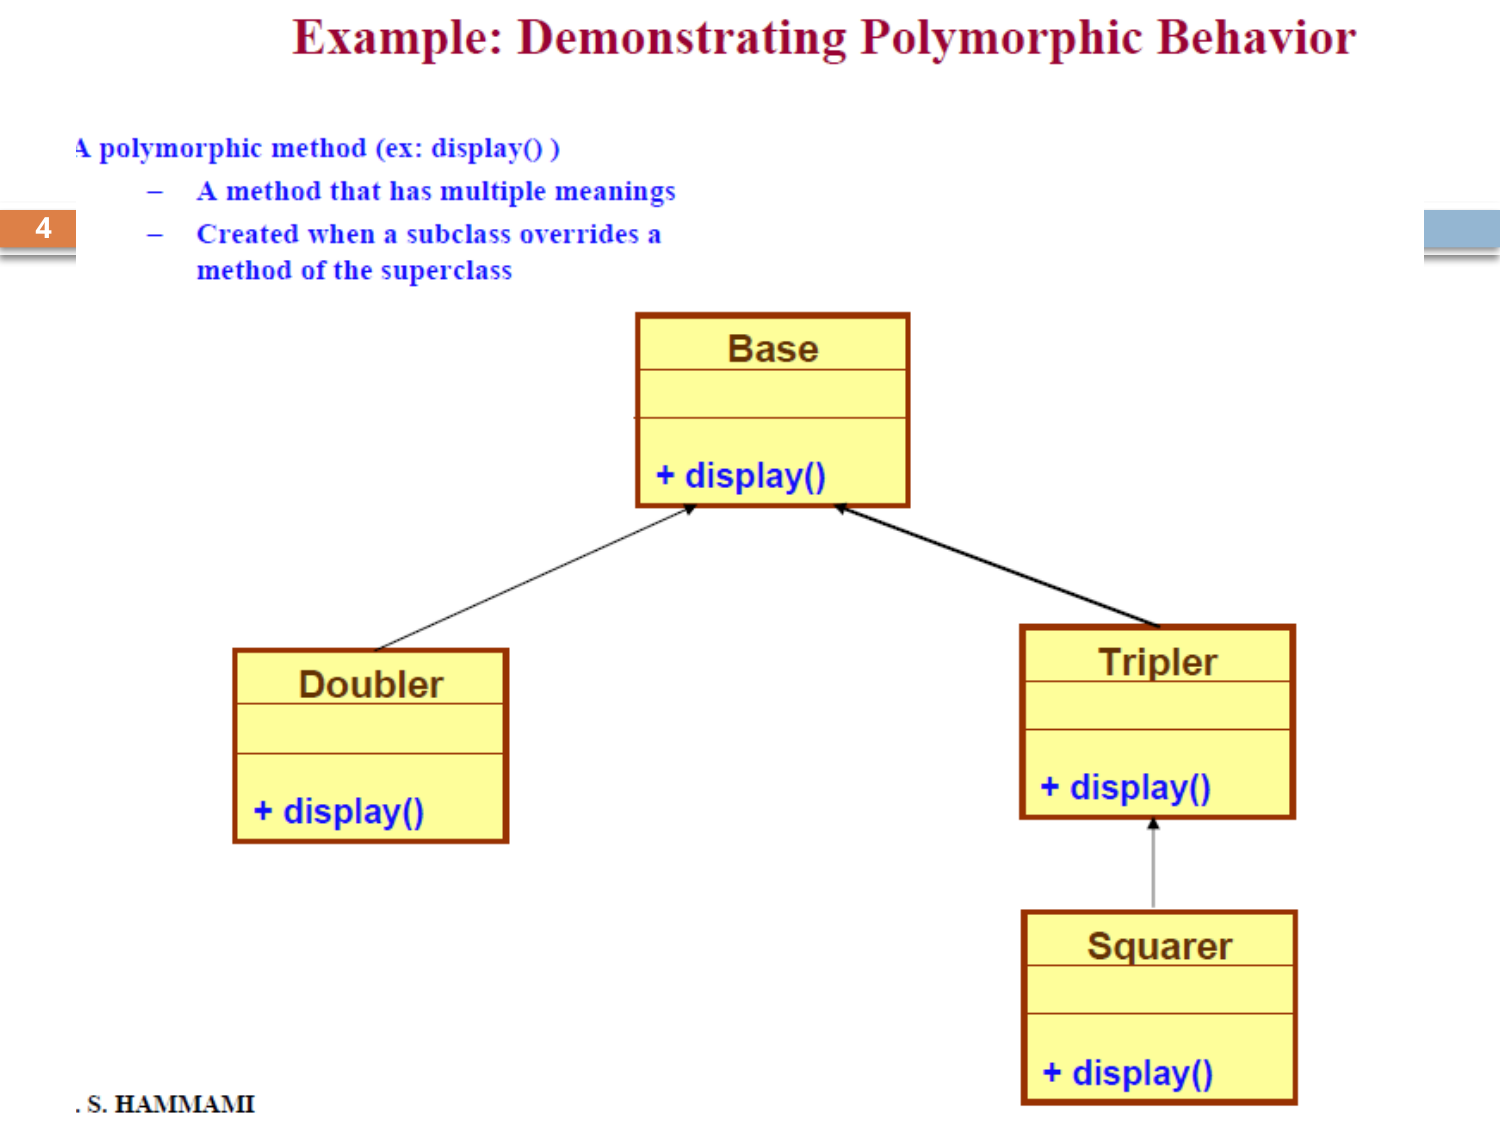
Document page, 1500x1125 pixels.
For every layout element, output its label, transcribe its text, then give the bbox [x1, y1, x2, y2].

slide_number 4 [0, 208, 71, 249]
picture [76, 0, 1424, 1125]
